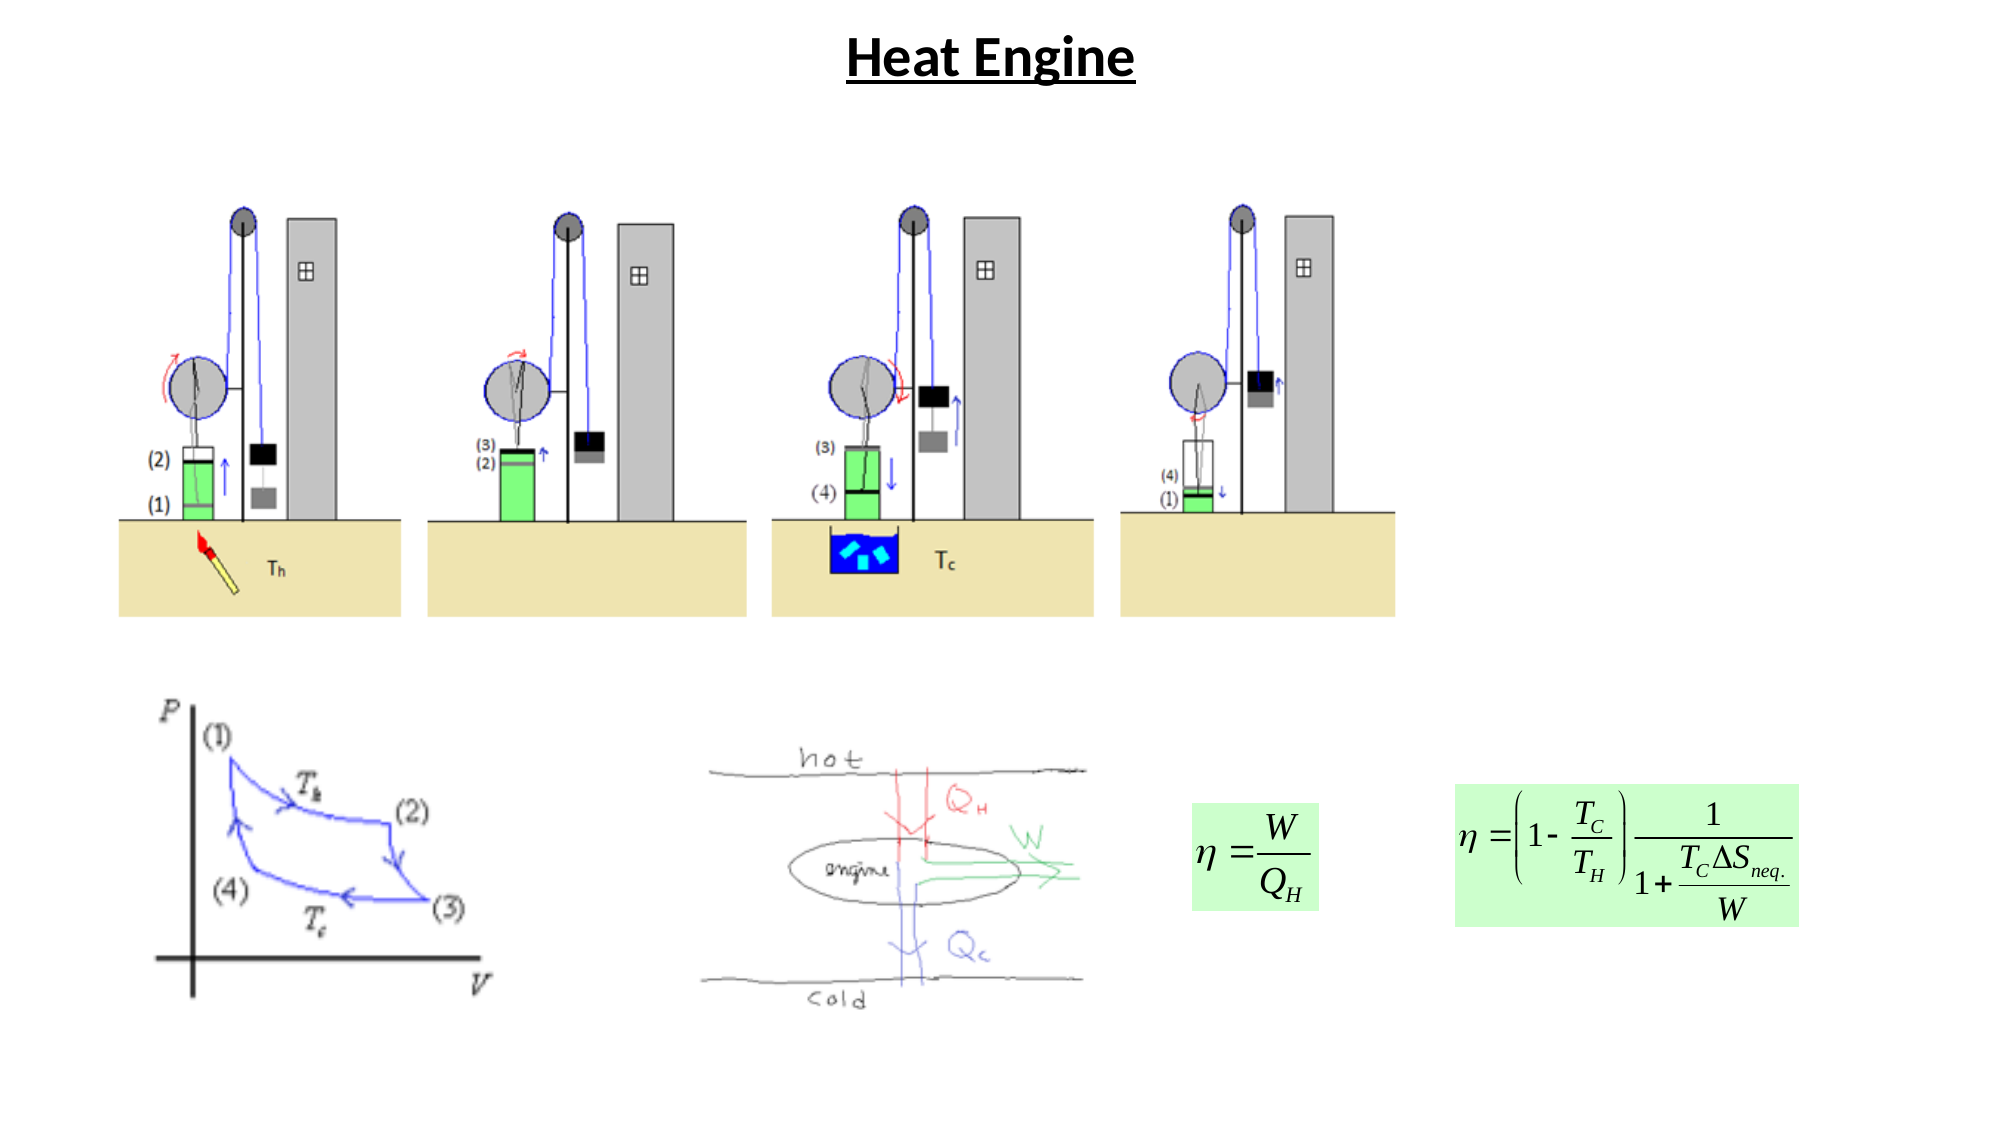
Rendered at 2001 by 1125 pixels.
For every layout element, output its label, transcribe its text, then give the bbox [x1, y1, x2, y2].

picture [682, 727, 1124, 1030]
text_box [1454, 783, 1799, 927]
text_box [1191, 802, 1319, 911]
picture [131, 679, 515, 1035]
picture [94, 187, 1425, 626]
text_box Heat Engine [831, 10, 1192, 96]
